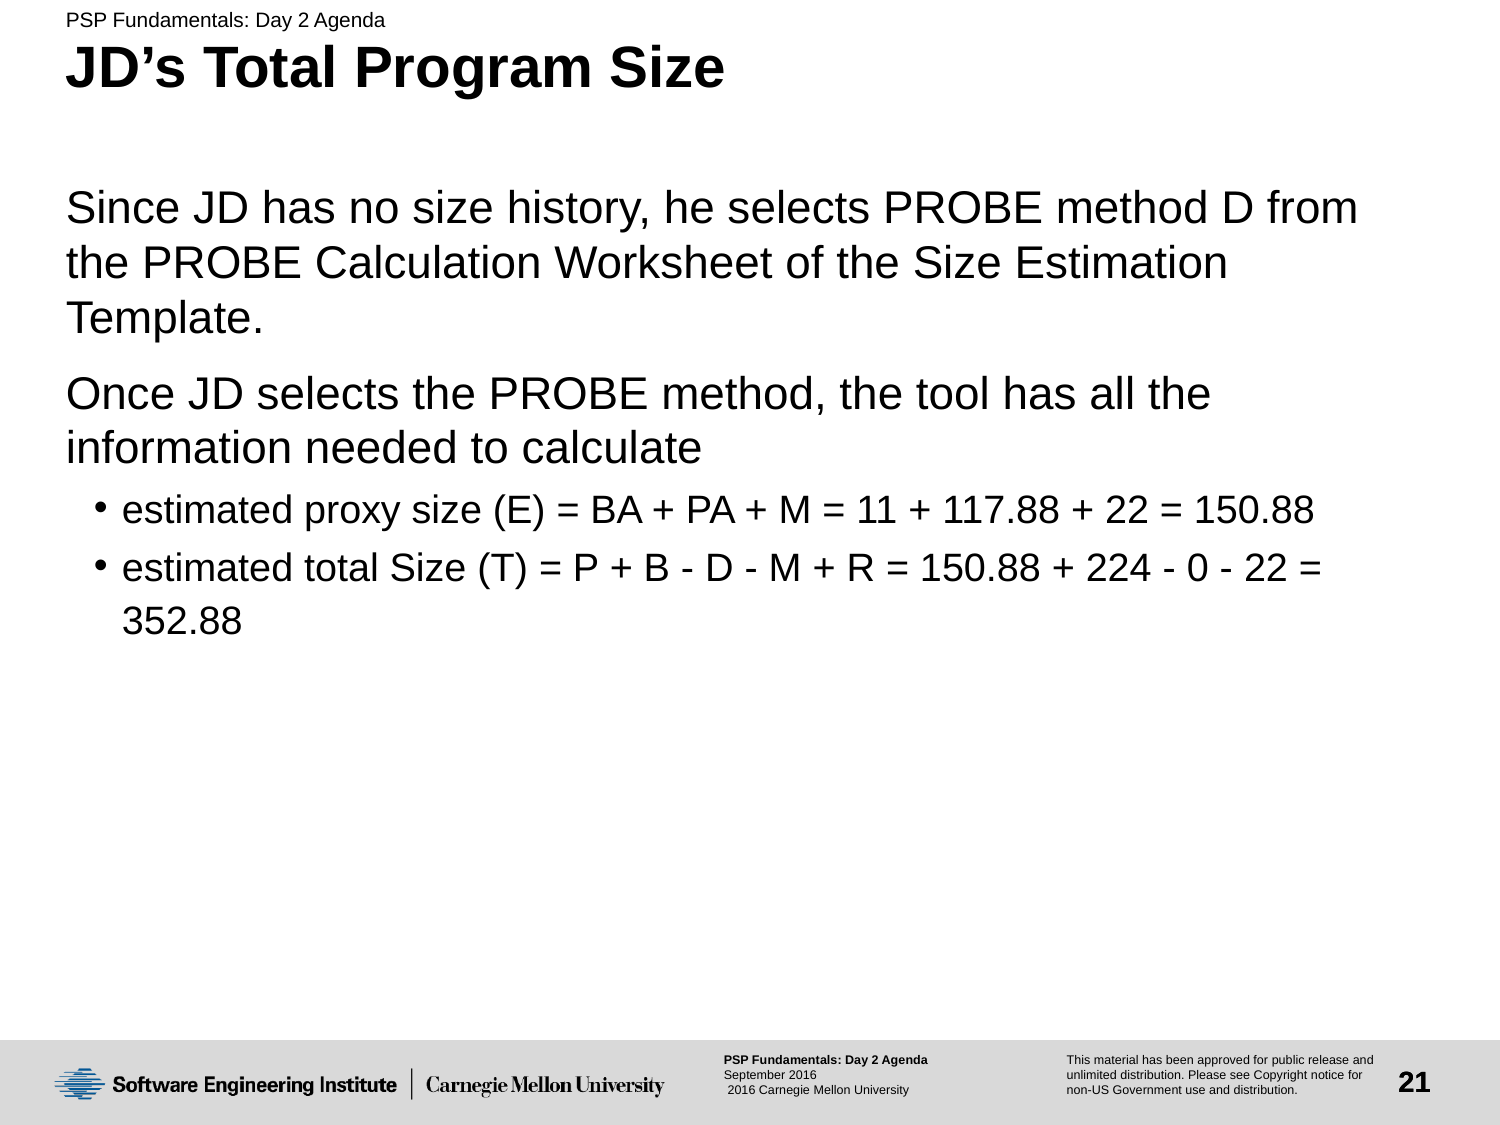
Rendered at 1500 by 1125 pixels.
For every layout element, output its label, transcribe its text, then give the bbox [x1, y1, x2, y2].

title JD’s Total Program Size [65, 37, 1430, 148]
picture [46, 1061, 673, 1104]
list Since JD has no size history, he selects PROBE method D from the PROBE Calculation Worksheet of the Size Estimation Template. Once JD selects the PROBE method, the tool has all the information needed to calculate estimated proxy size (E) = BA + PA + M = 11 + 117.88 + 22 = 150.88 estimated total Size (T) = P + B - D - M + R = 150.88 + 224 - 0 - 22 = 352.88 [65, 177, 1431, 1000]
